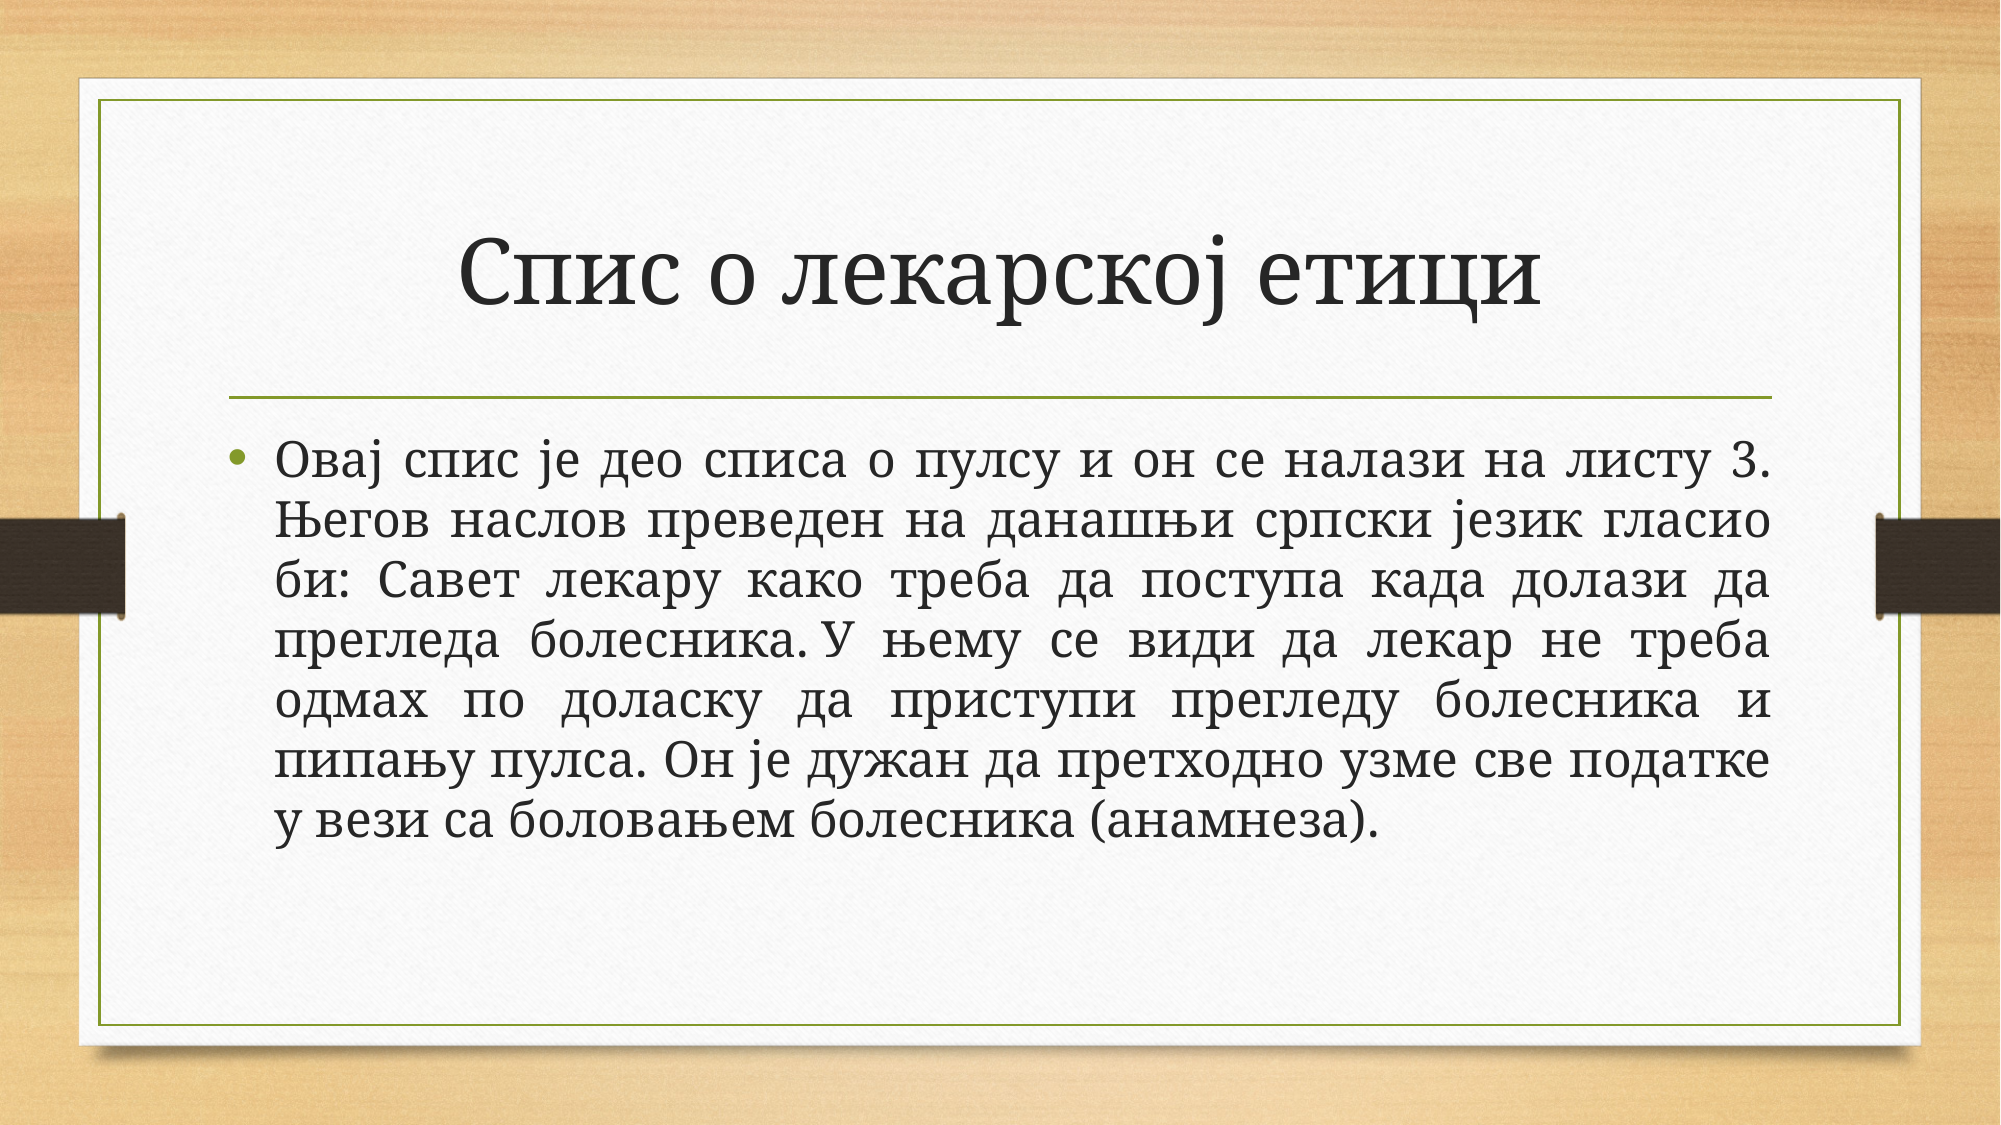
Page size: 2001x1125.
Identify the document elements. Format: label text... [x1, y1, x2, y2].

title Спис о лекарској етици [212, 161, 1788, 375]
picture [0, 0, 2001, 1125]
list Овај спис је део списа о пулсу и он се налази на листу 3. Његов наслов преведен на данашњи српски језик гласио би: Савет лекару како треба да поступа када долази да прегледа болесника. У њему се види да лекар не треба одмах по доласку да приступи прегледу болесника и пипању пулса. Он је дужан да претходно узме све податке у вези са боловањем болесника (анамнеза). [212, 419, 1788, 964]
